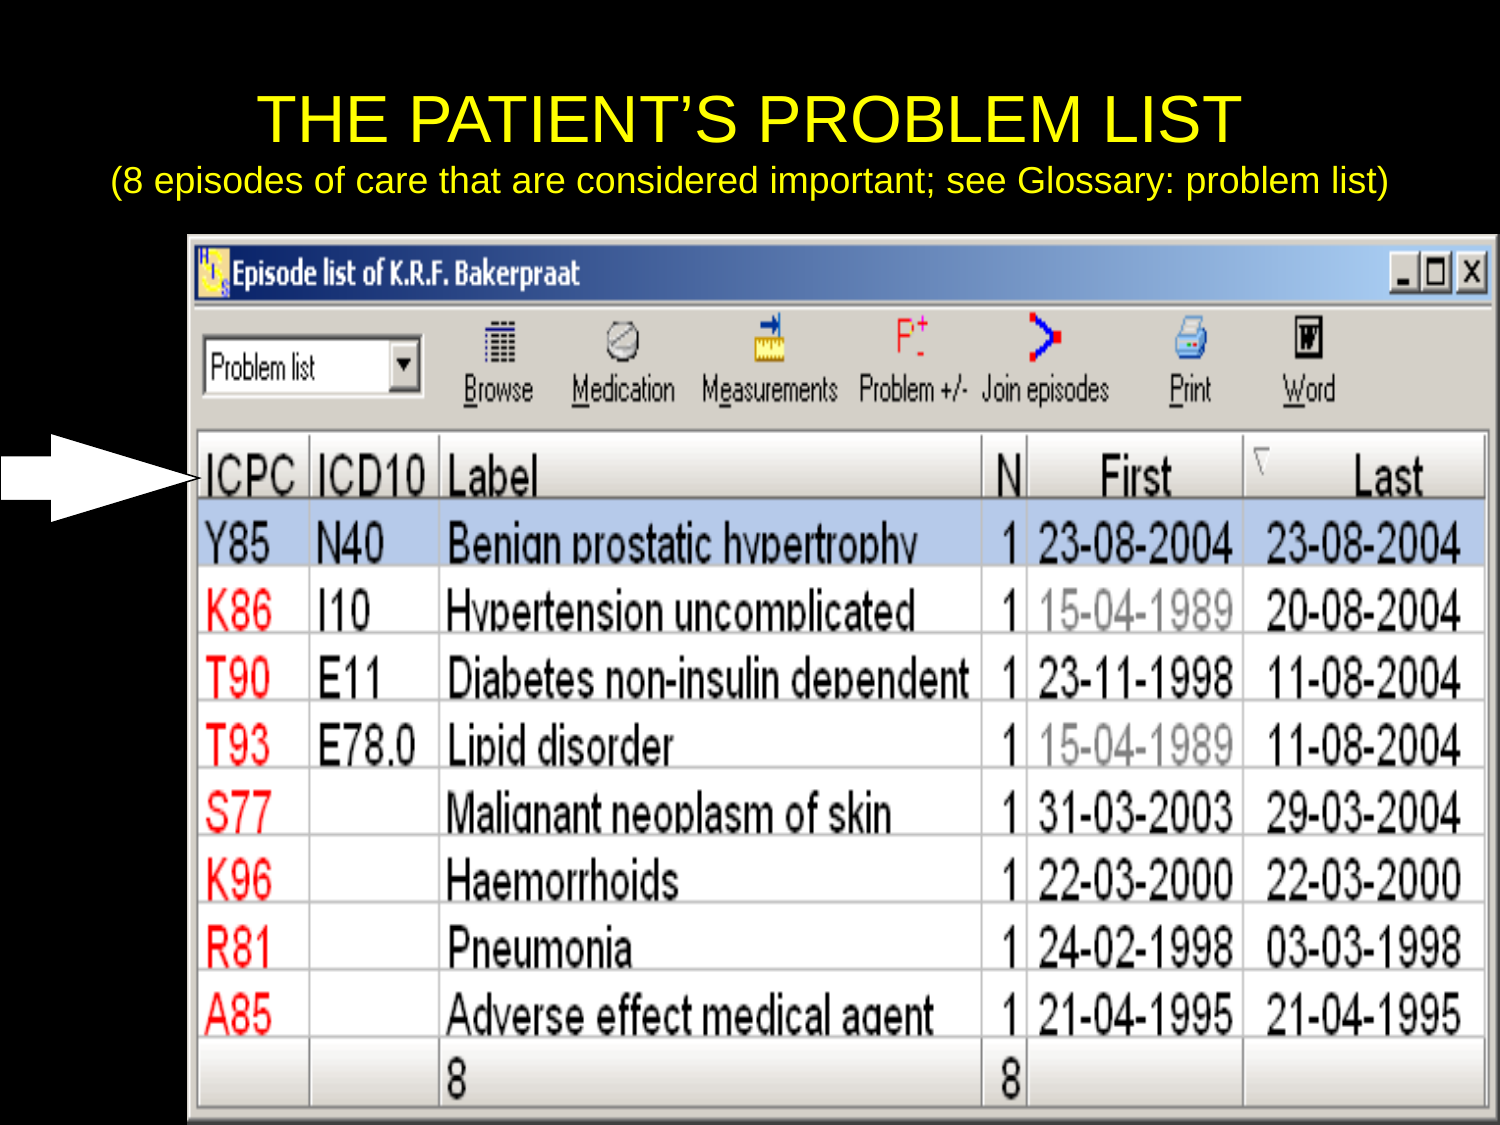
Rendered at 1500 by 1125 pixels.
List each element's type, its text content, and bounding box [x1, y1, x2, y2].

text_box [0, 432, 182, 524]
title THE PATIENT’S PROBLEM LIST (8 episodes of care that are considered important; see Glossary: problem list) [75, 45, 1425, 233]
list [187, 234, 1500, 1125]
